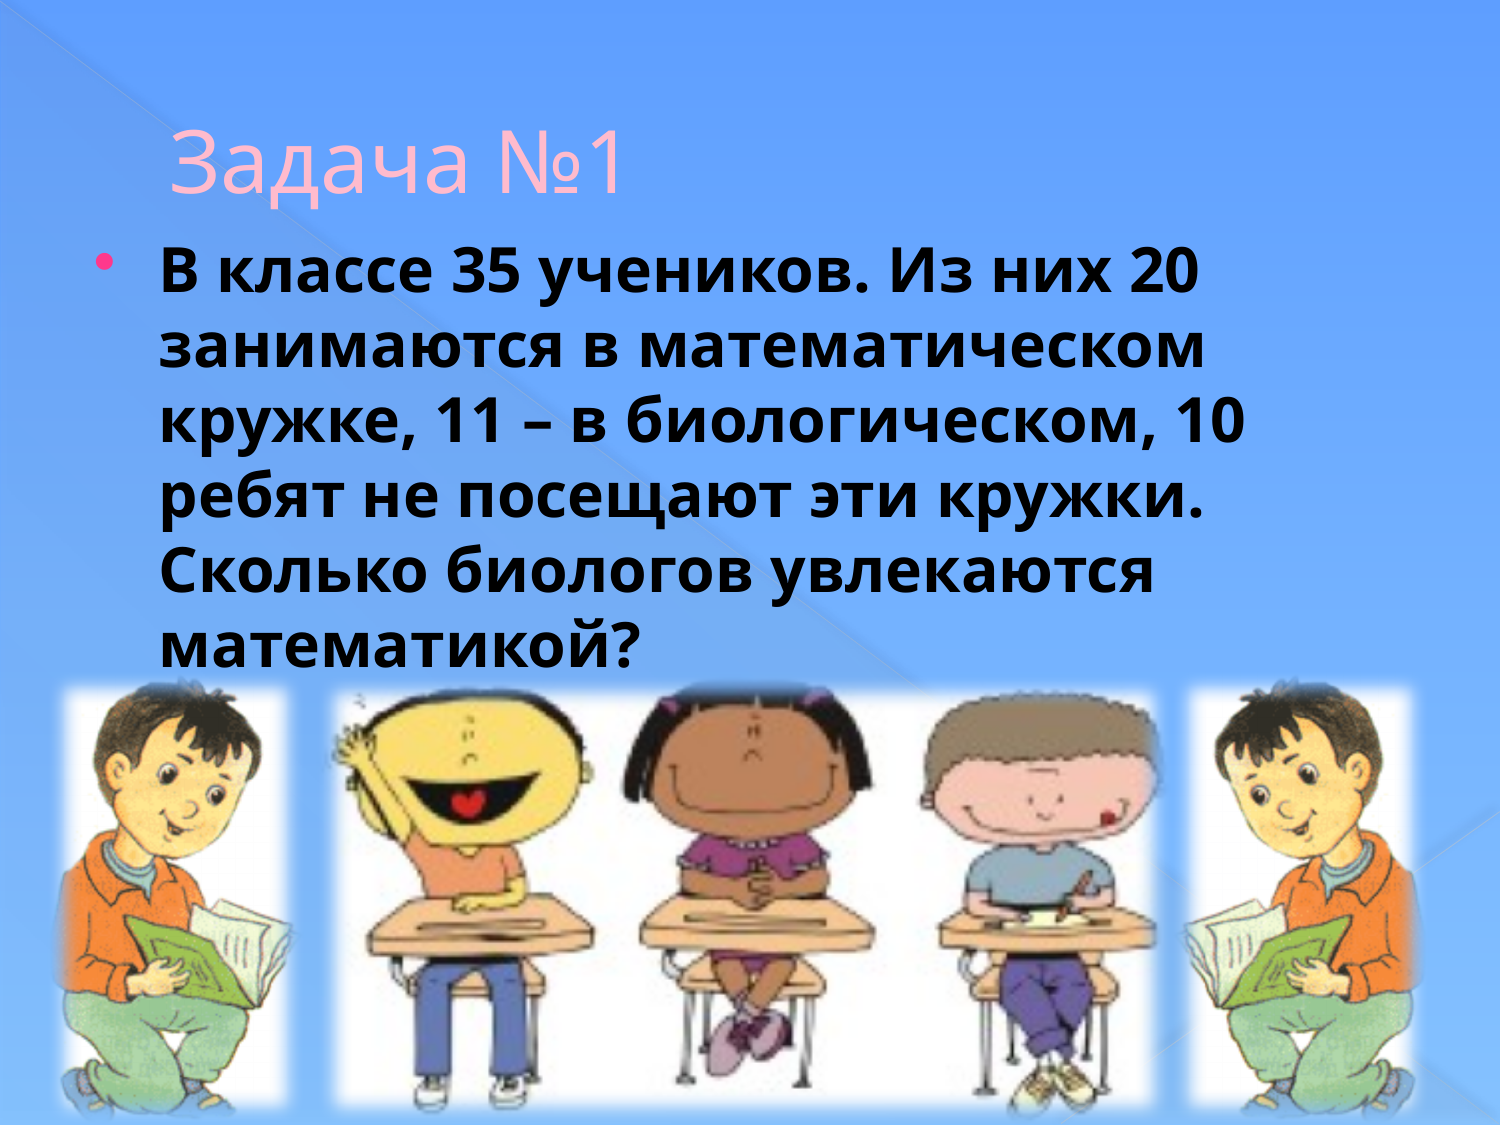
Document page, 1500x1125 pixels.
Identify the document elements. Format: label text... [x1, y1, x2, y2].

title Задача №1 [75, 43, 1425, 274]
picture [46, 670, 305, 1125]
picture [316, 670, 1430, 1125]
list В классе 35 учеников. Из них 20 занимаются в математическом кружке, 11 – в биологическом, 10 ребят не посещают эти кружки. Сколько биологов увлекаются математикой? [70, 222, 1421, 664]
